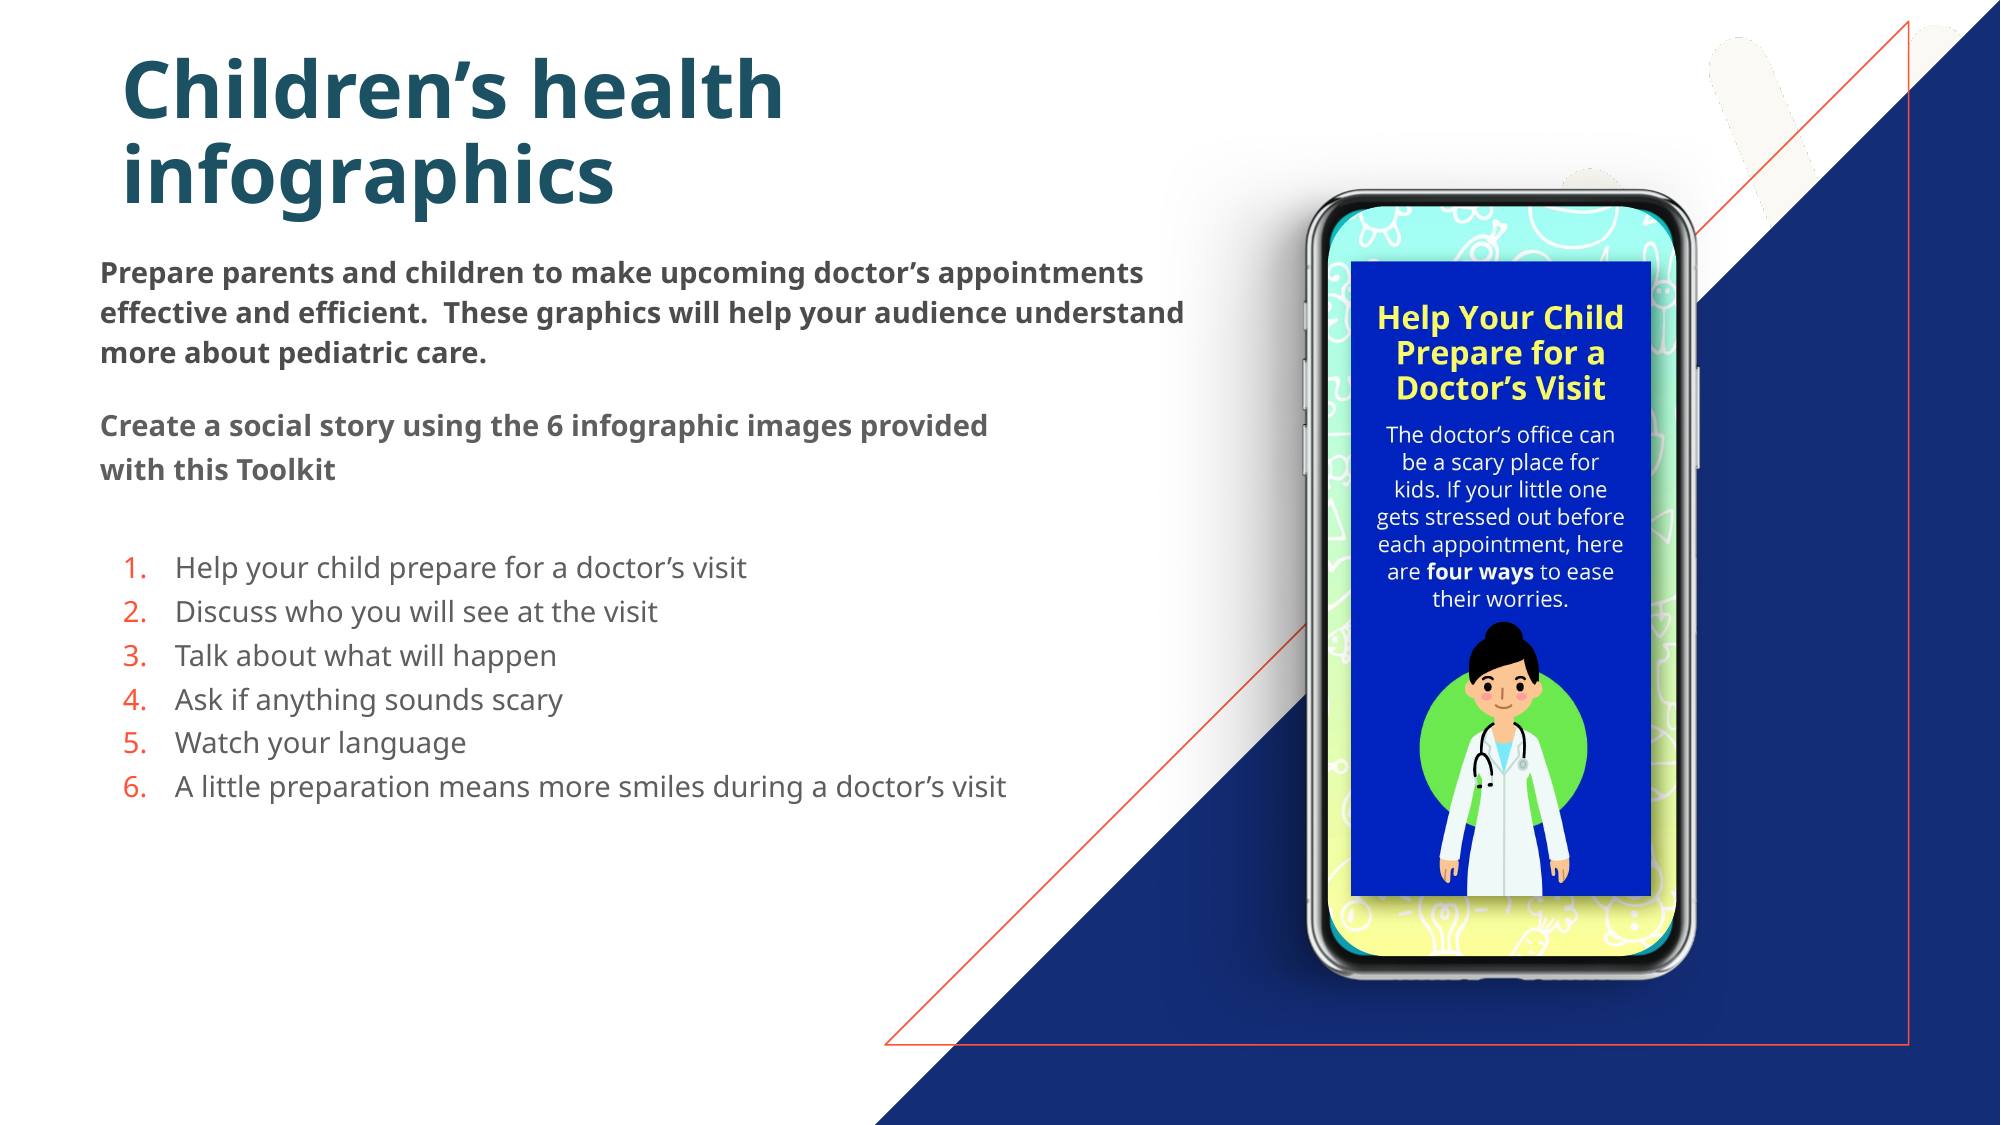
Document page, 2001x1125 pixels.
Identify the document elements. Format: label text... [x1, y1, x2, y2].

title Children’s health infographics [121, 10, 1313, 229]
list Create a social story using the 6 infographic images provided with this Toolkit Help your child prepare for a doctor’s visit Discuss who you will see at the visit Talk about what will happen Ask if anything sounds scary Watch your language A little preparation means more smiles during a doctor’s visit [100, 391, 1045, 995]
picture [999, 90, 2001, 1102]
list Prepare parents and children to make upcoming doctor’s appointments effective and efficient. These graphics will help your audience understand more about pediatric care. [99, 241, 1260, 895]
